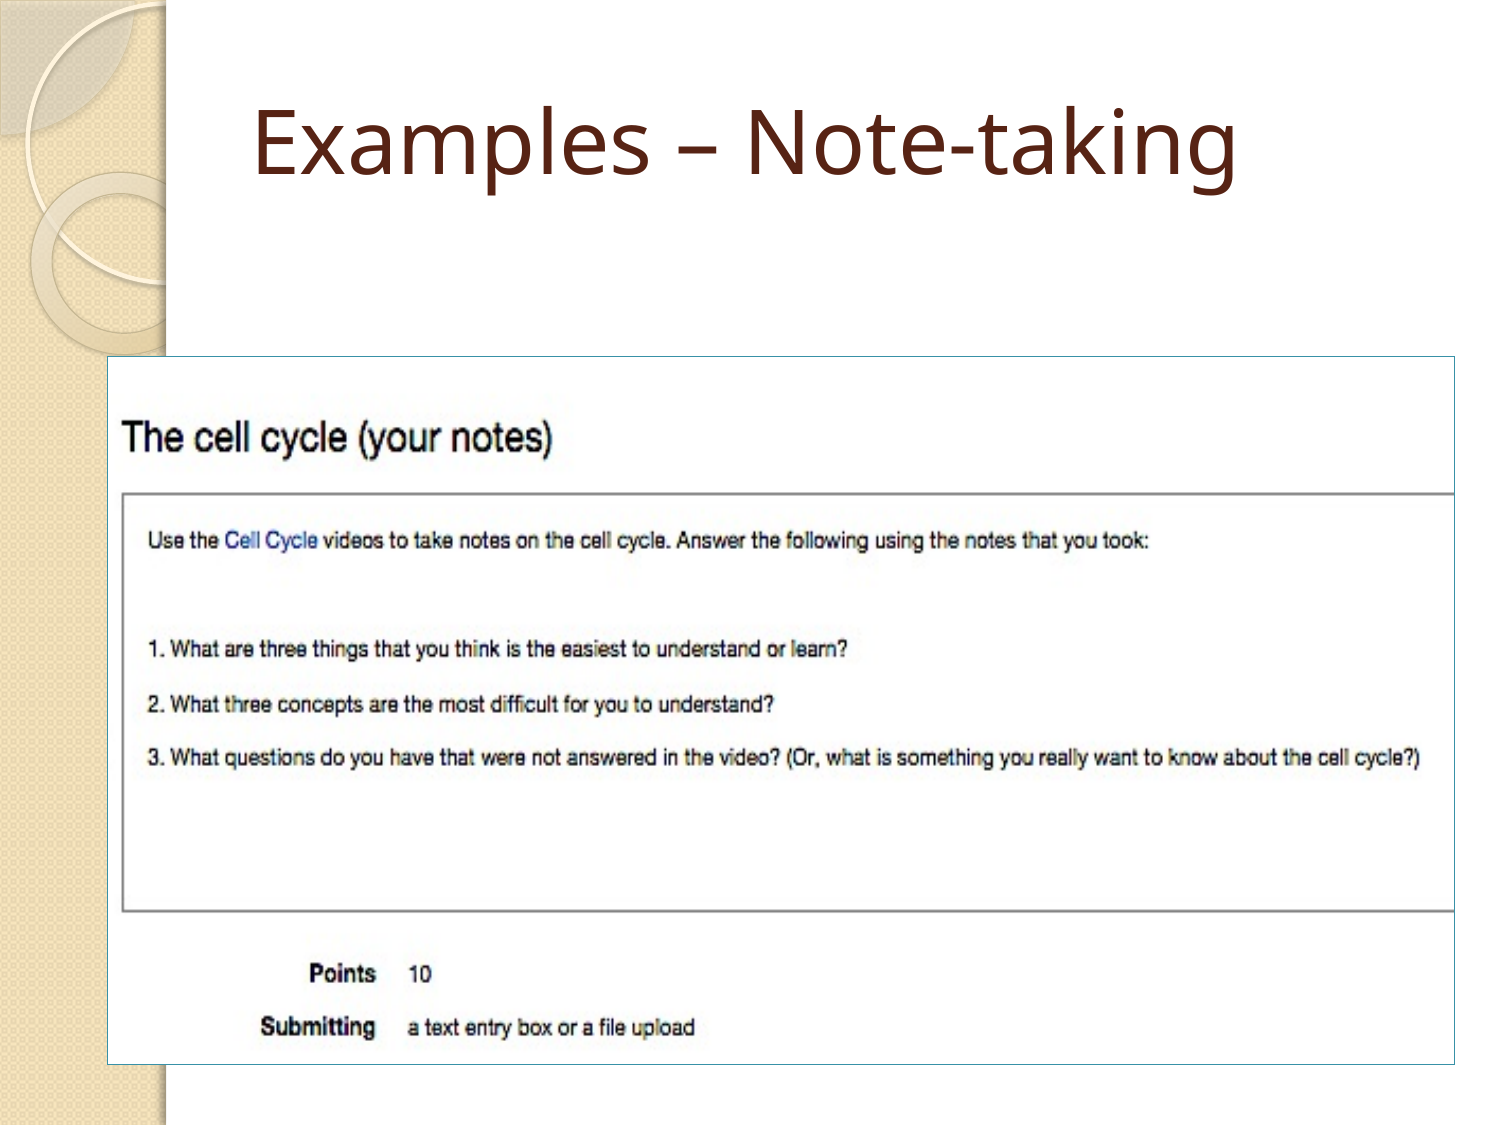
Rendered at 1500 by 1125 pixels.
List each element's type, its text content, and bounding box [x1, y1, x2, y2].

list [106, 356, 1455, 1065]
title Examples – Note-taking [235, 45, 1466, 233]
